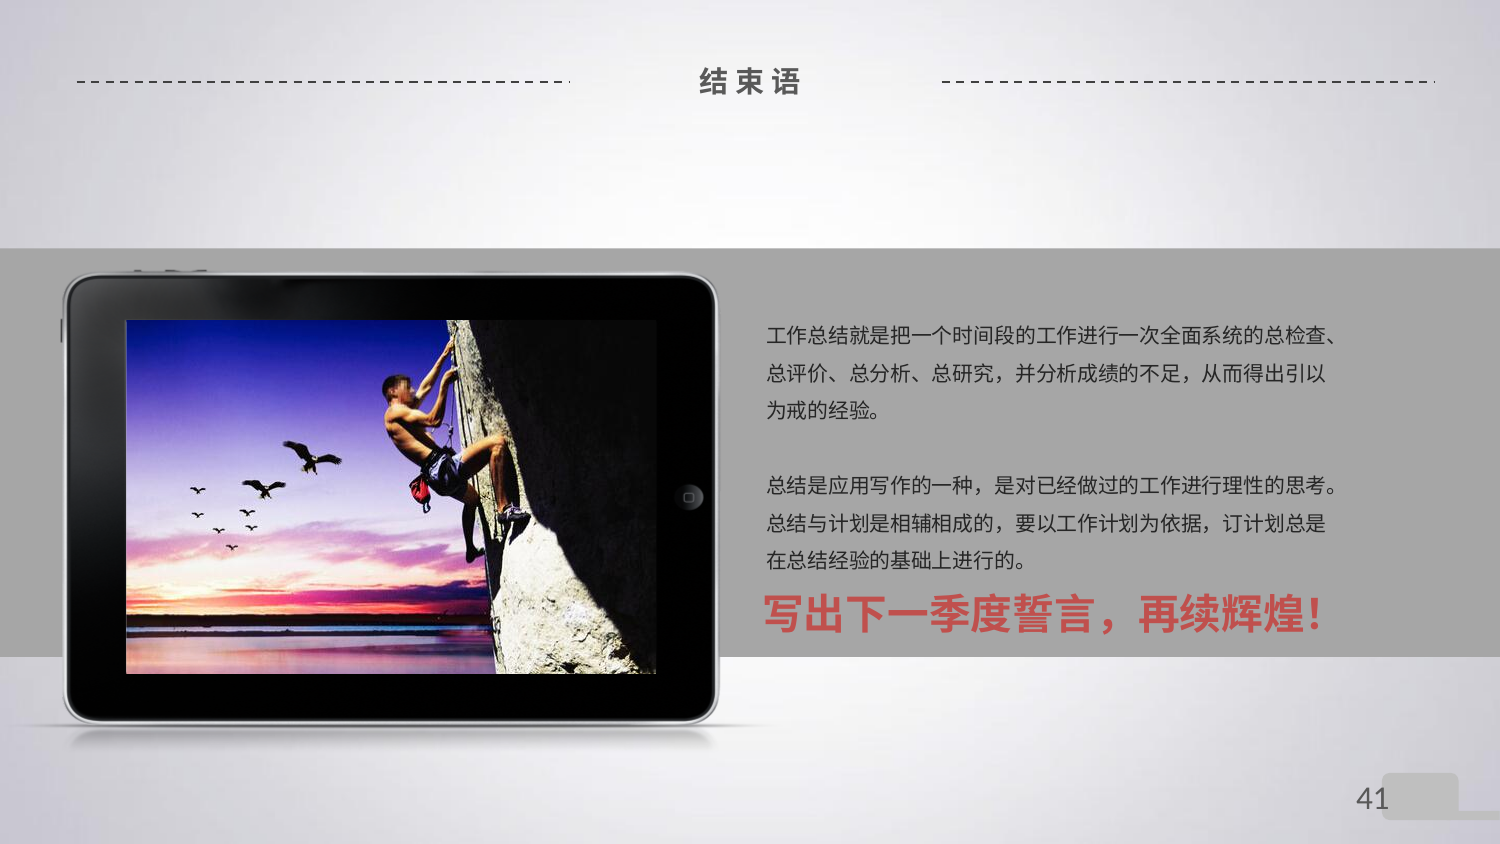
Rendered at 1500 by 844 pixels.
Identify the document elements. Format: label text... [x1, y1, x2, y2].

picture [0, 0, 1500, 246]
title 结 束 语 [18, 52, 1483, 110]
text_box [0, 232, 798, 769]
picture [0, 659, 1500, 844]
text_box 工作总结就是把一个时间段的工作进行一次全面系统的总检查、 总评价、总分析、总研究，并分析成绩的不足，从而得出引以 为戒的经验。 总结是应用写作的一种，是对已经做过的工作进行理性的思考。 总结与计划是相辅相成的，要以工作计划为依据，订计划总是 在总结经验的基础上进行的。 [802, 303, 1429, 581]
text_box 写出下一季度誓言，再续辉煌！ [802, 580, 1362, 646]
text_box [802, 246, 1500, 659]
